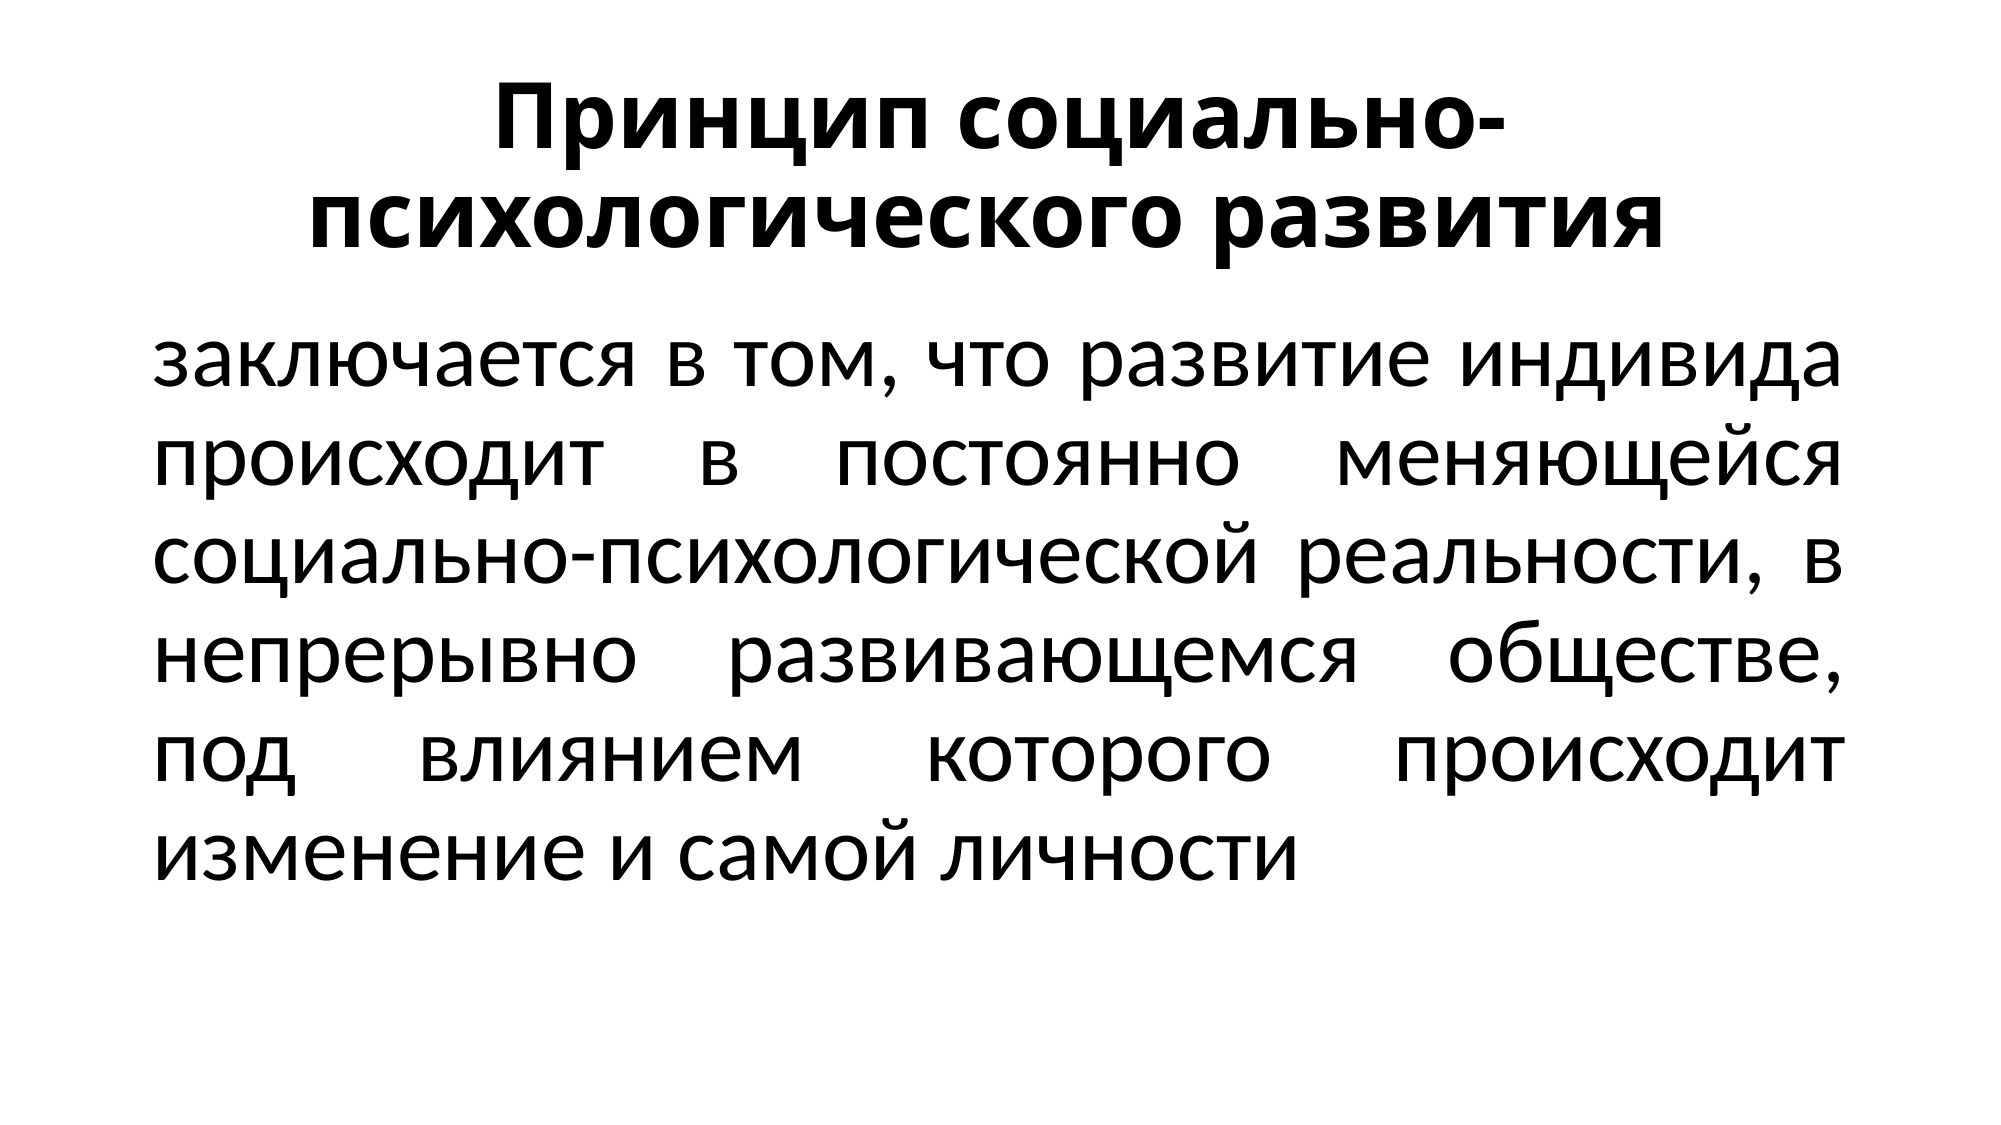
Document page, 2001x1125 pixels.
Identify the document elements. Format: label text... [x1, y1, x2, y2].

title Принцип социально-психологического развития [137, 59, 1863, 278]
list заключается в том, что развитие индивида происходит в постоянно меняющейся социально-психологической реальности, в непрерывно развивающемся обществе, под влиянием которого происходит изменение и самой личности [137, 299, 1863, 1014]
